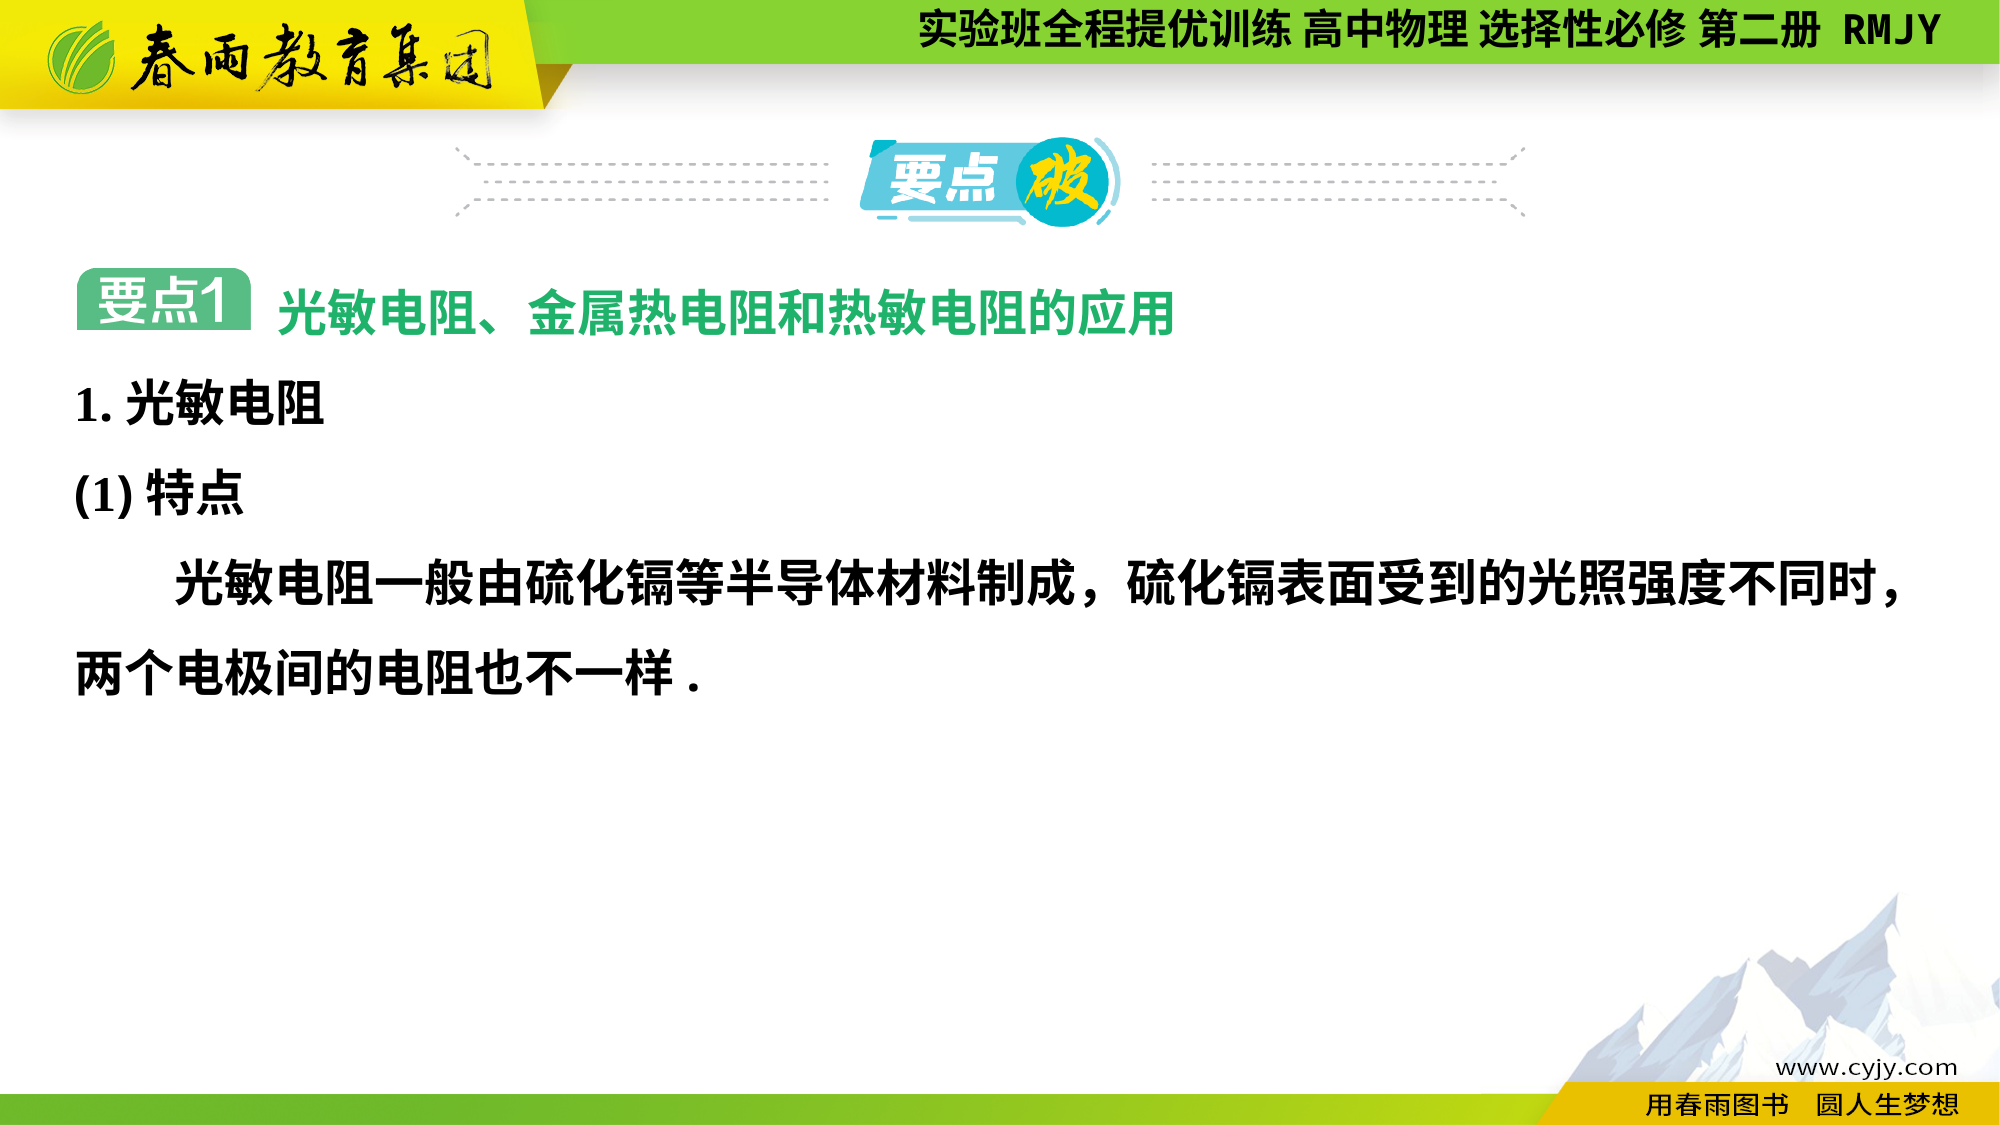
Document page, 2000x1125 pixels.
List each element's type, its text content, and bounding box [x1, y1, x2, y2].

picture [0, 0, 2000, 1125]
list 光敏电阻、金属热电阻和热敏电阻的应用 1.光敏电阻 (1)特点 光敏电阻一般由硫化镉等半导体材料制成，硫化镉表面受到的光照强度不同时，两个电极间的电阻也不一样. [59, 243, 1944, 714]
